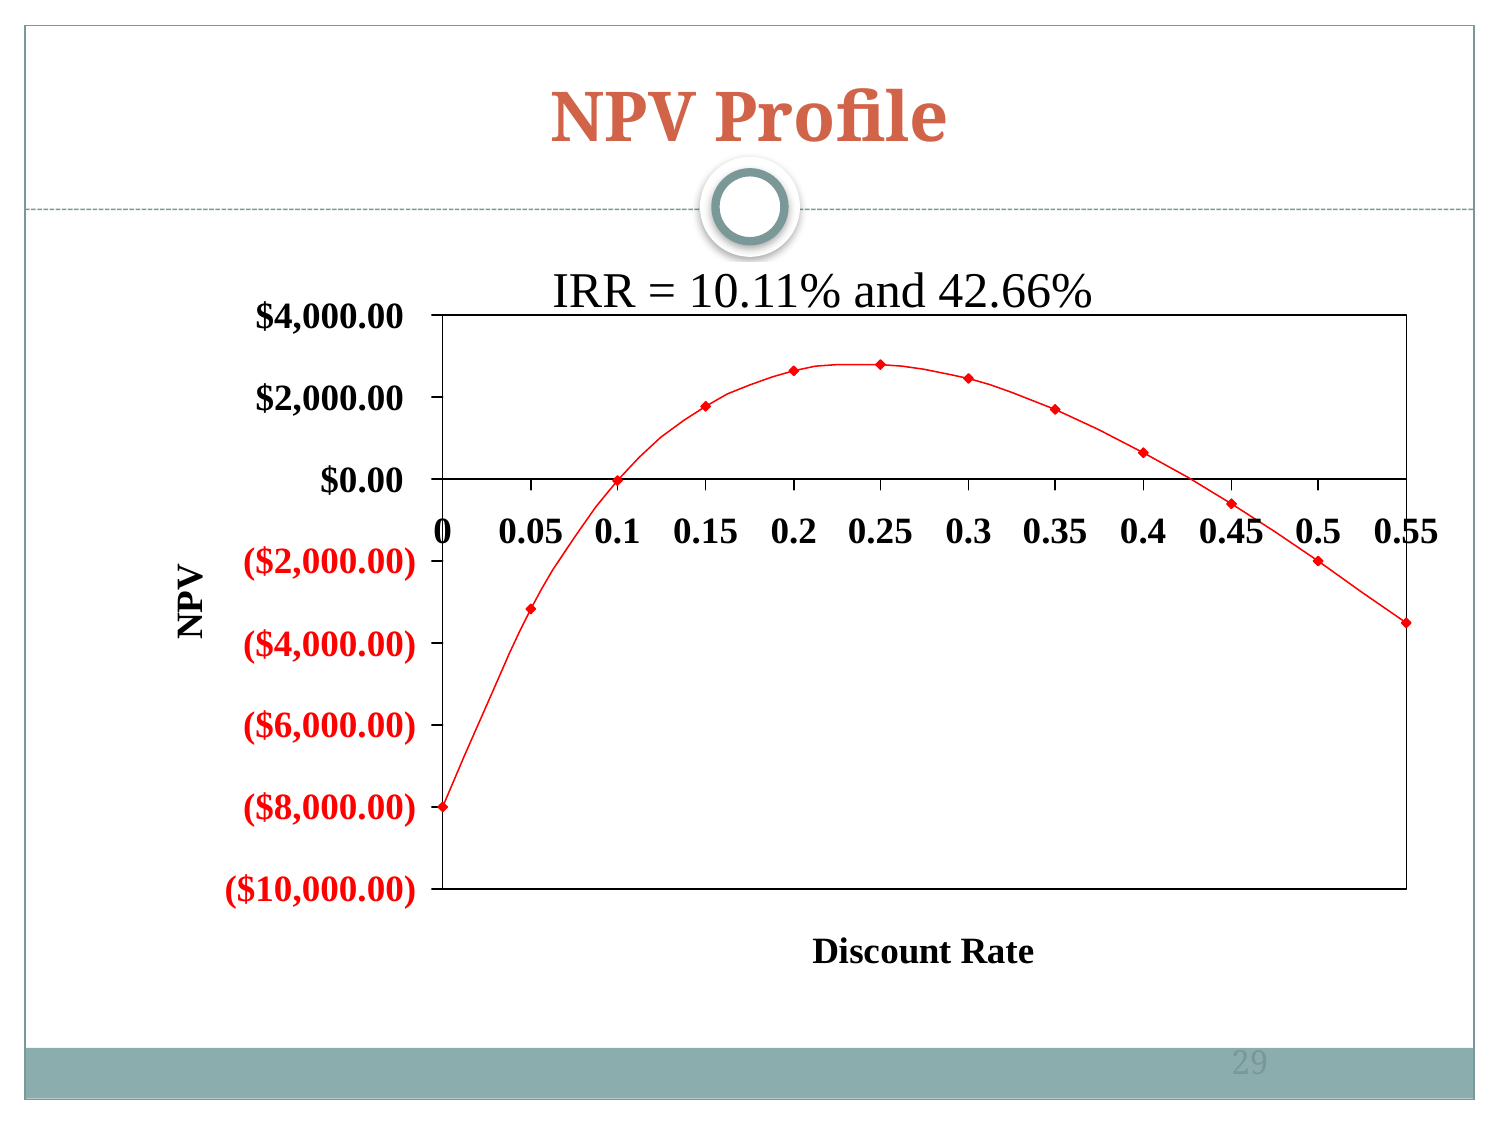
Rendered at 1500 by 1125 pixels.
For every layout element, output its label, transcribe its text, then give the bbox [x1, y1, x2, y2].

title NPV Profile [75, 45, 1425, 163]
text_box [133, 262, 1467, 1006]
slide_number 29 [1074, 1024, 1425, 1103]
text_box IRR = 10.11% and 42.66% [537, 249, 1238, 259]
